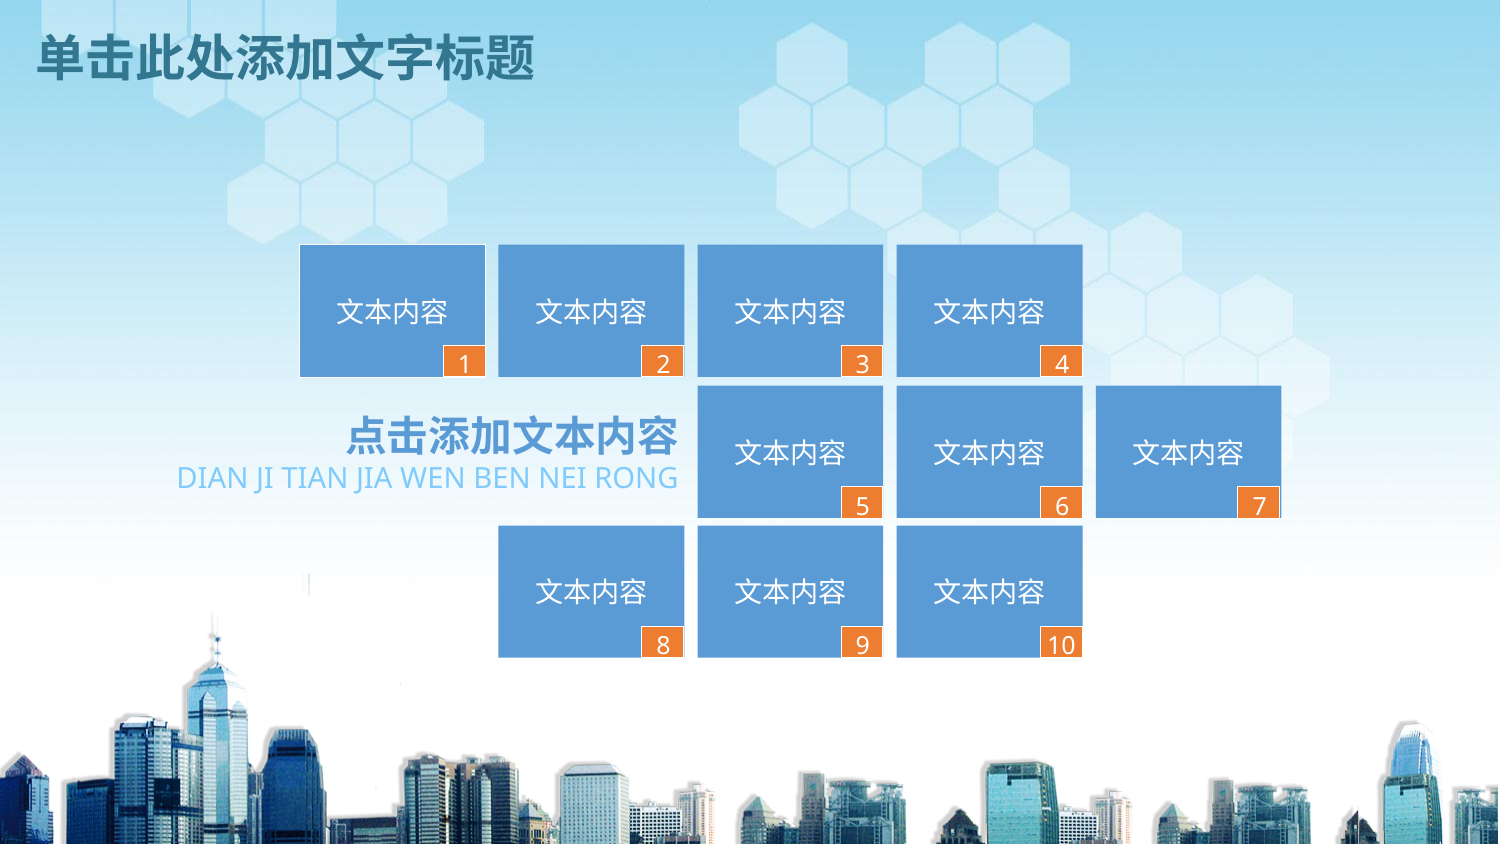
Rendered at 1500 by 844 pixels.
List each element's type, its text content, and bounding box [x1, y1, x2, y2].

text_box 文本内容 [697, 524, 884, 659]
picture [0, 0, 1500, 844]
text_box 文本内容 [497, 244, 685, 378]
text_box 文本内容 [298, 244, 486, 378]
text_box 文本内容 [896, 385, 1084, 519]
text_box 8 [640, 625, 684, 659]
text_box 文本内容 [697, 385, 884, 519]
text_box 文本内容 [1095, 385, 1282, 519]
text_box 文本内容 [896, 244, 1084, 378]
text_box 文本内容 [497, 524, 685, 659]
text_box 6 [1039, 485, 1083, 519]
text_box 点击添加文本内容 DIAN JI TIAN JIA WEN BEN NEI RONG [171, 399, 680, 504]
text_box 3 [840, 344, 884, 377]
text_box 10 [1039, 625, 1083, 659]
text_box 文本内容 [896, 524, 1084, 659]
text_box 4 [1039, 344, 1083, 377]
text_box 7 [1237, 485, 1281, 519]
text_box 5 [840, 485, 884, 519]
text_box 2 [640, 344, 684, 377]
text_box 文本内容 [697, 244, 884, 378]
text_box 1 [442, 344, 486, 377]
text_box 9 [840, 625, 884, 659]
